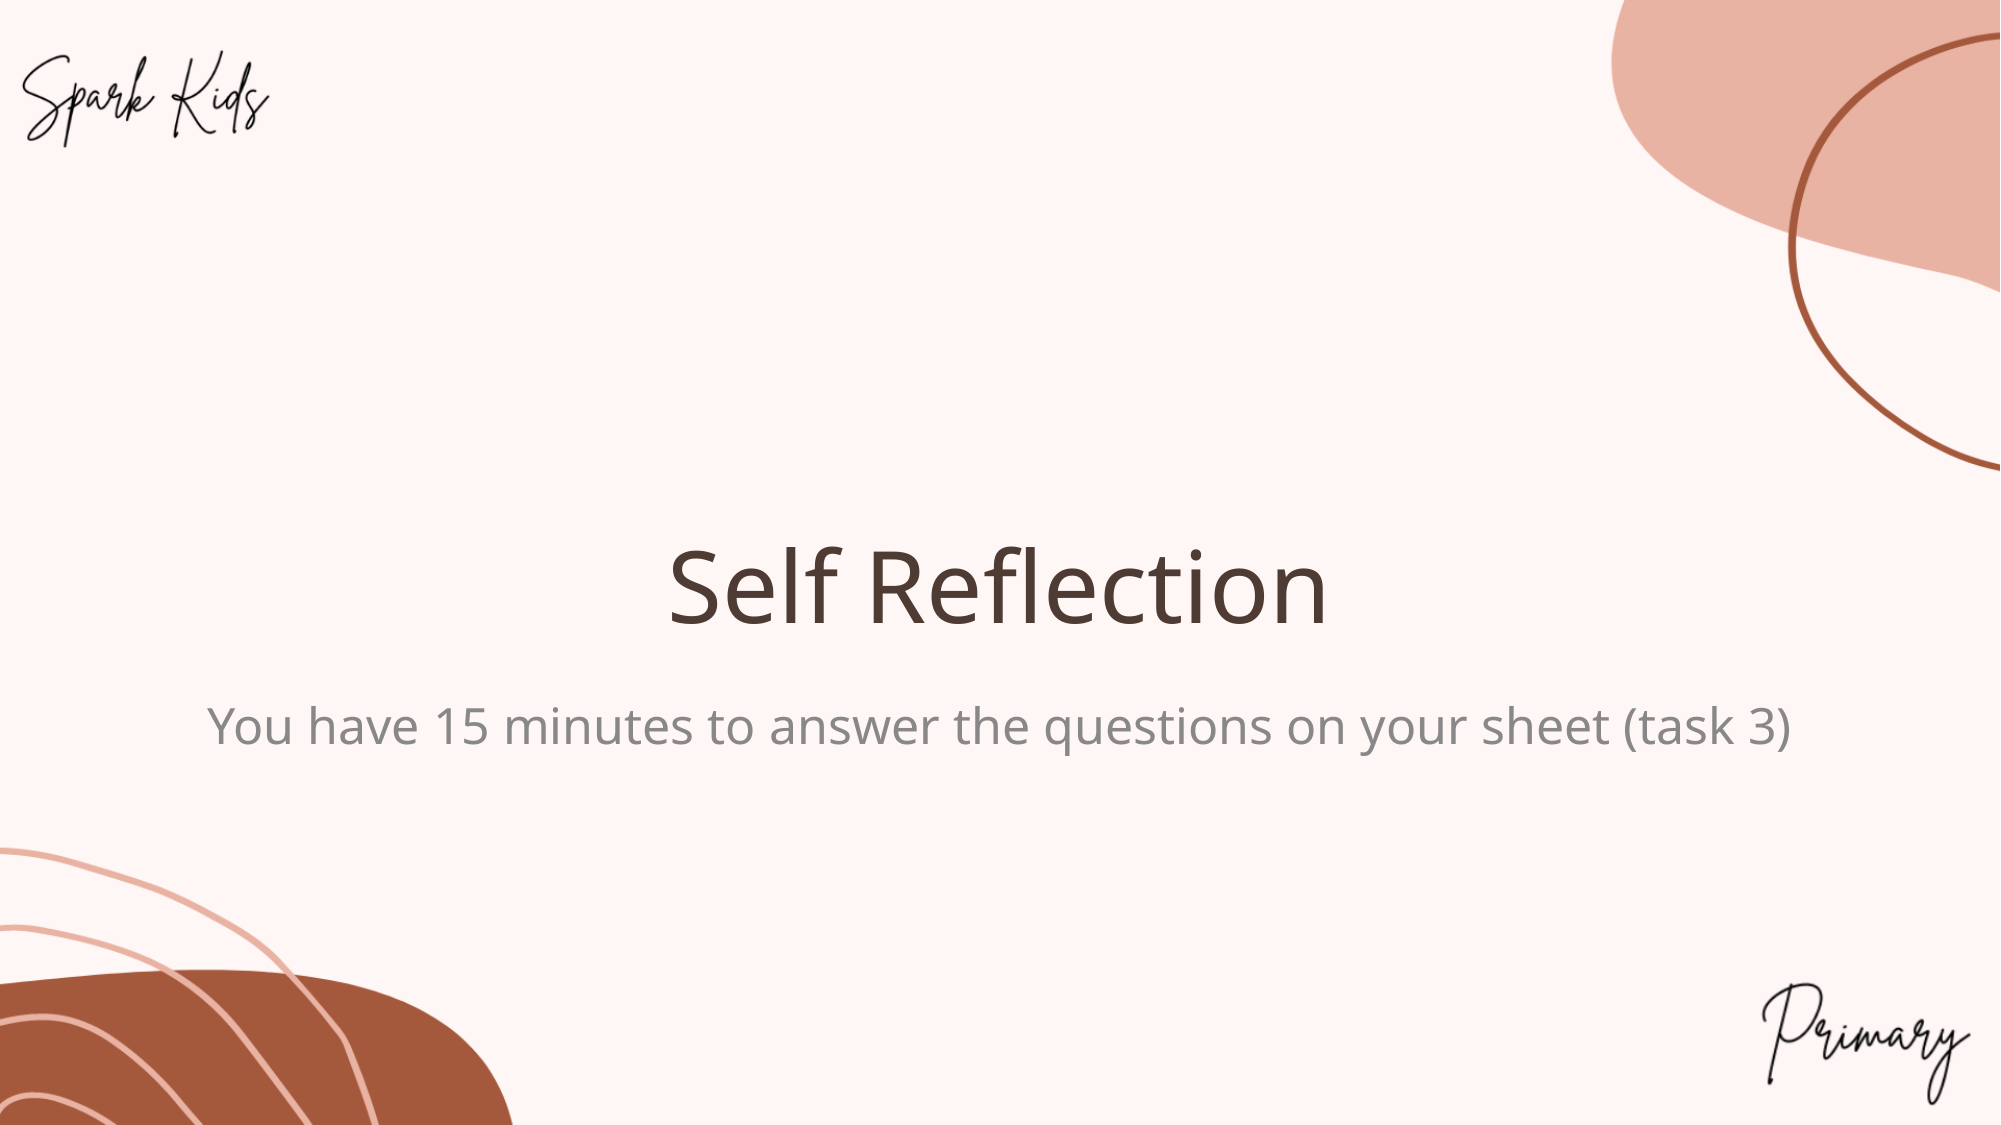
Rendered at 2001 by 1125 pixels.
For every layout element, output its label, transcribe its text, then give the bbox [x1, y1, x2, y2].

list You have 15 minutes to answer the questions on your sheet (task 3) [137, 694, 1863, 941]
title Self Reflection [137, 184, 1863, 653]
picture [0, 0, 2000, 1125]
